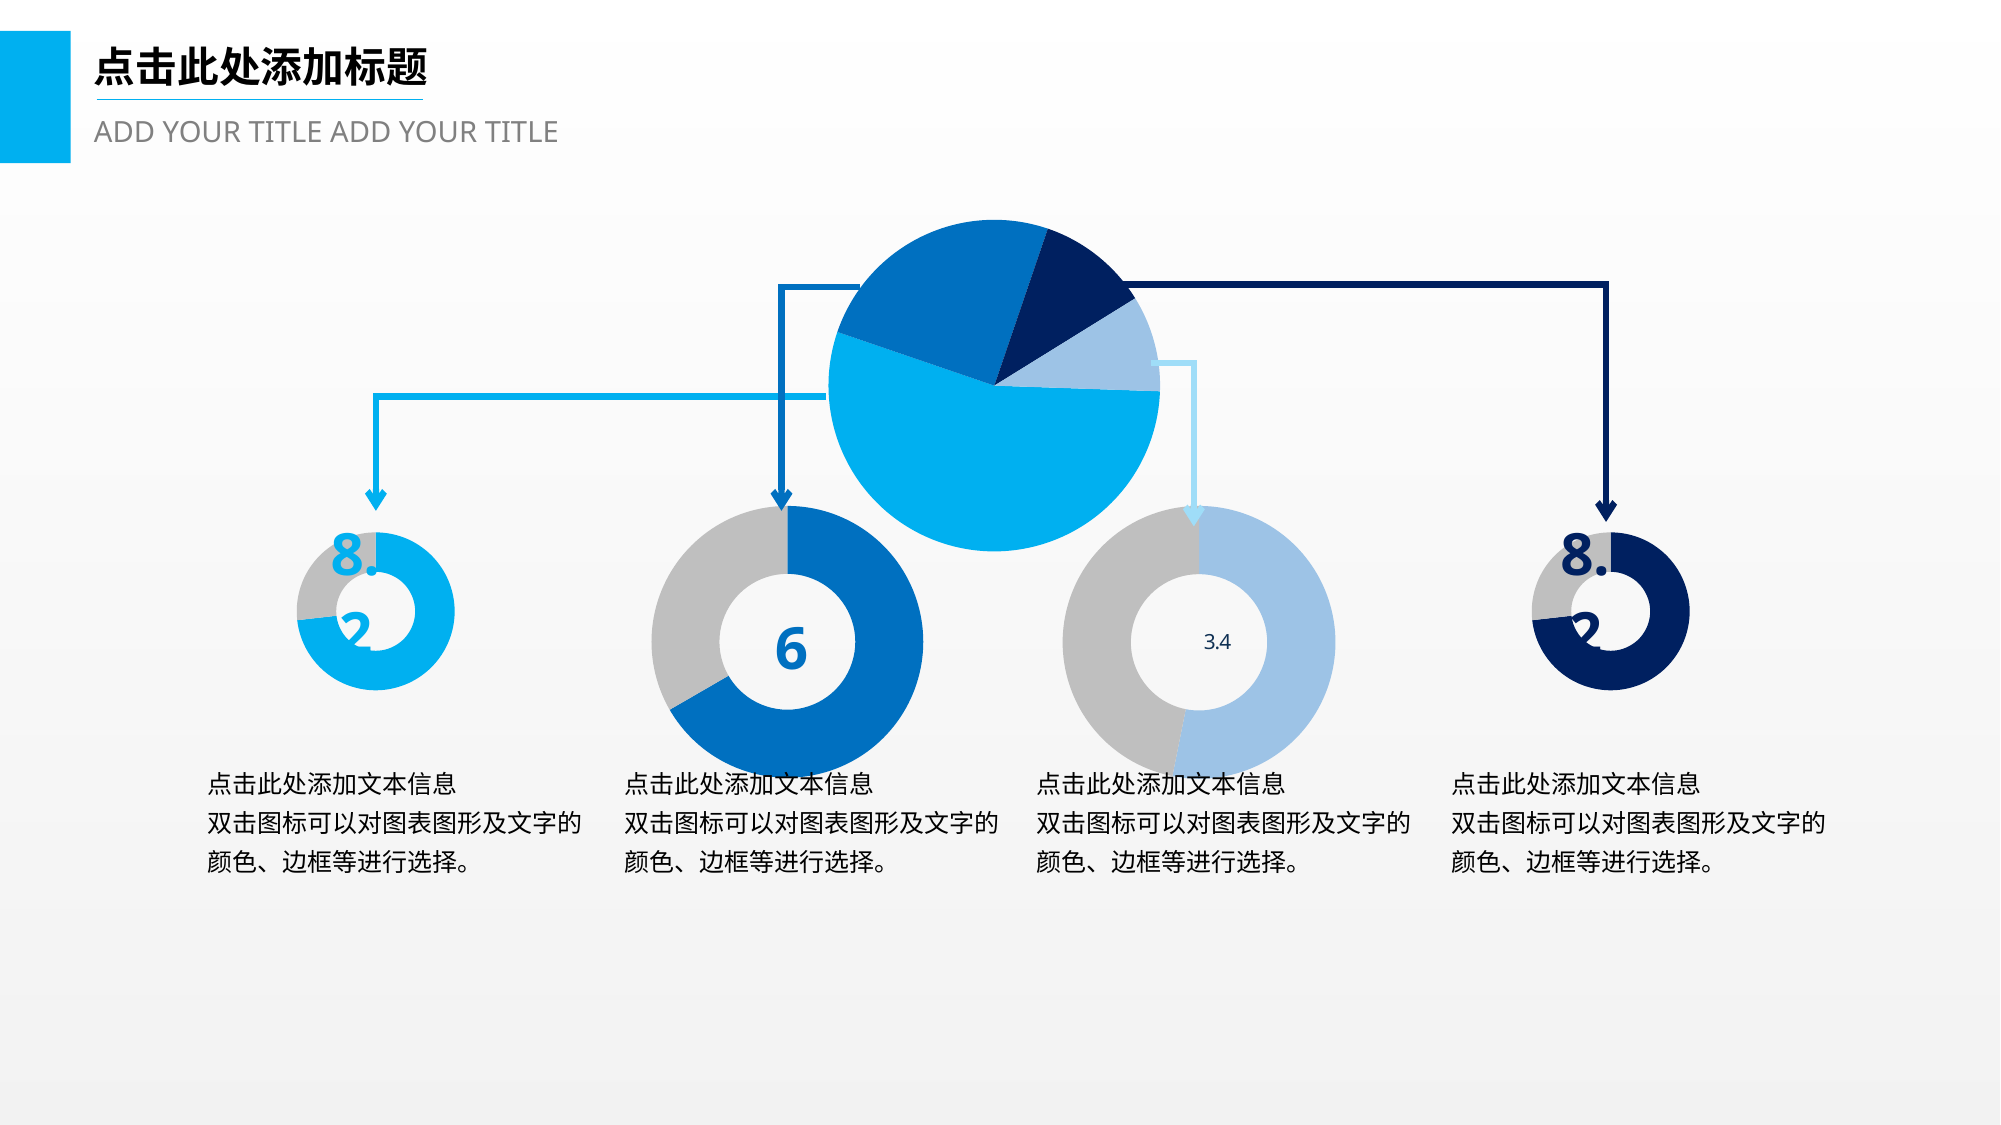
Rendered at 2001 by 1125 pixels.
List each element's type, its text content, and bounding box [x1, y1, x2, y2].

text_box 点击此处添加文本信息 双击图标可以对图表图形及文字的颜色、边框等进行选择。 [193, 785, 599, 884]
text_box ADD YOUR TITLE ADD YOUR TITLE [79, 105, 717, 191]
text_box [0, 30, 72, 164]
text_box 点击此处添加文本信息 双击图标可以对图表图形及文字的颜色、边框等进行选择。 [609, 785, 1016, 884]
text_box 点击此处添加文本信息 双击图标可以对图表图形及文字的颜色、边框等进行选择。 [1436, 752, 1843, 884]
text_box [375, 396, 735, 500]
chart [162, 212, 1824, 785]
text_box 点击此处添加标题 [79, 33, 485, 99]
text_box [1254, 284, 1607, 500]
text_box 点击此处添加文本信息 双击图标可以对图表图形及文字的颜色、边框等进行选择。 [1021, 785, 1428, 884]
